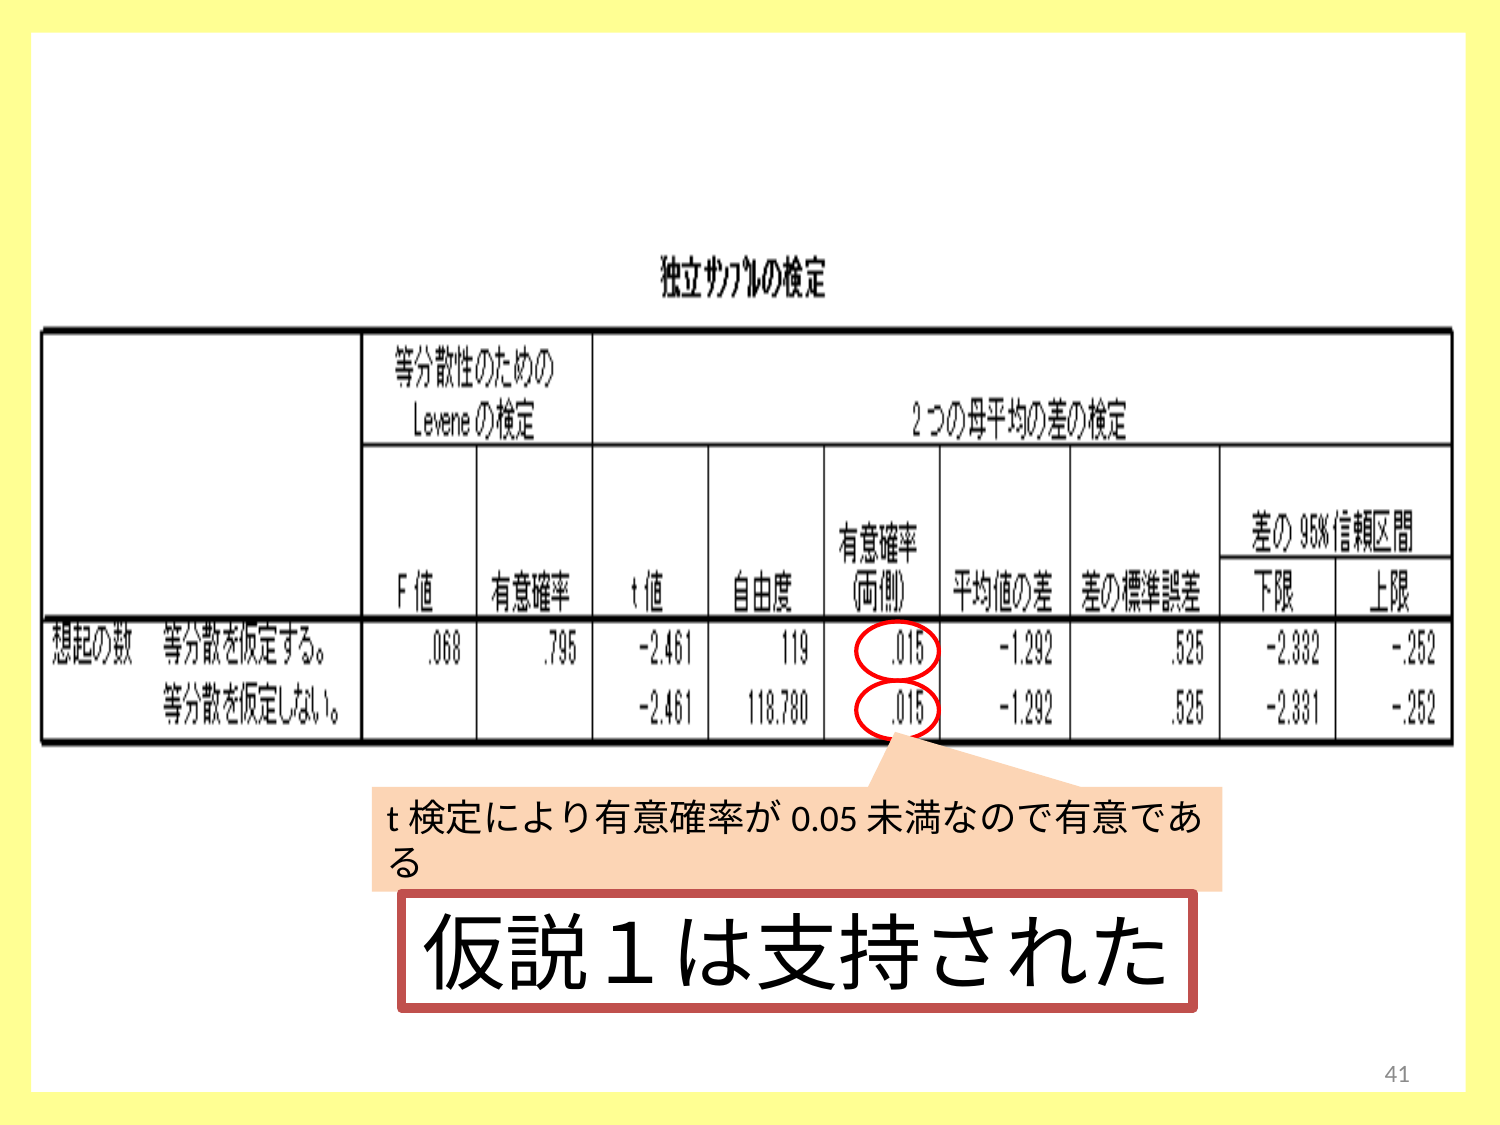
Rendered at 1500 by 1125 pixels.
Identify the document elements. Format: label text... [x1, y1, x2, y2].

slide_number 41 [1074, 1042, 1425, 1090]
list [29, 231, 1483, 770]
text_box [0, 35, 1464, 1125]
text_box 仮説１は支持された [399, 891, 1195, 1010]
text_box [0, 0, 1500, 1125]
text_box t検定により有意確率が0.05未満なので有意である [371, 778, 1223, 892]
